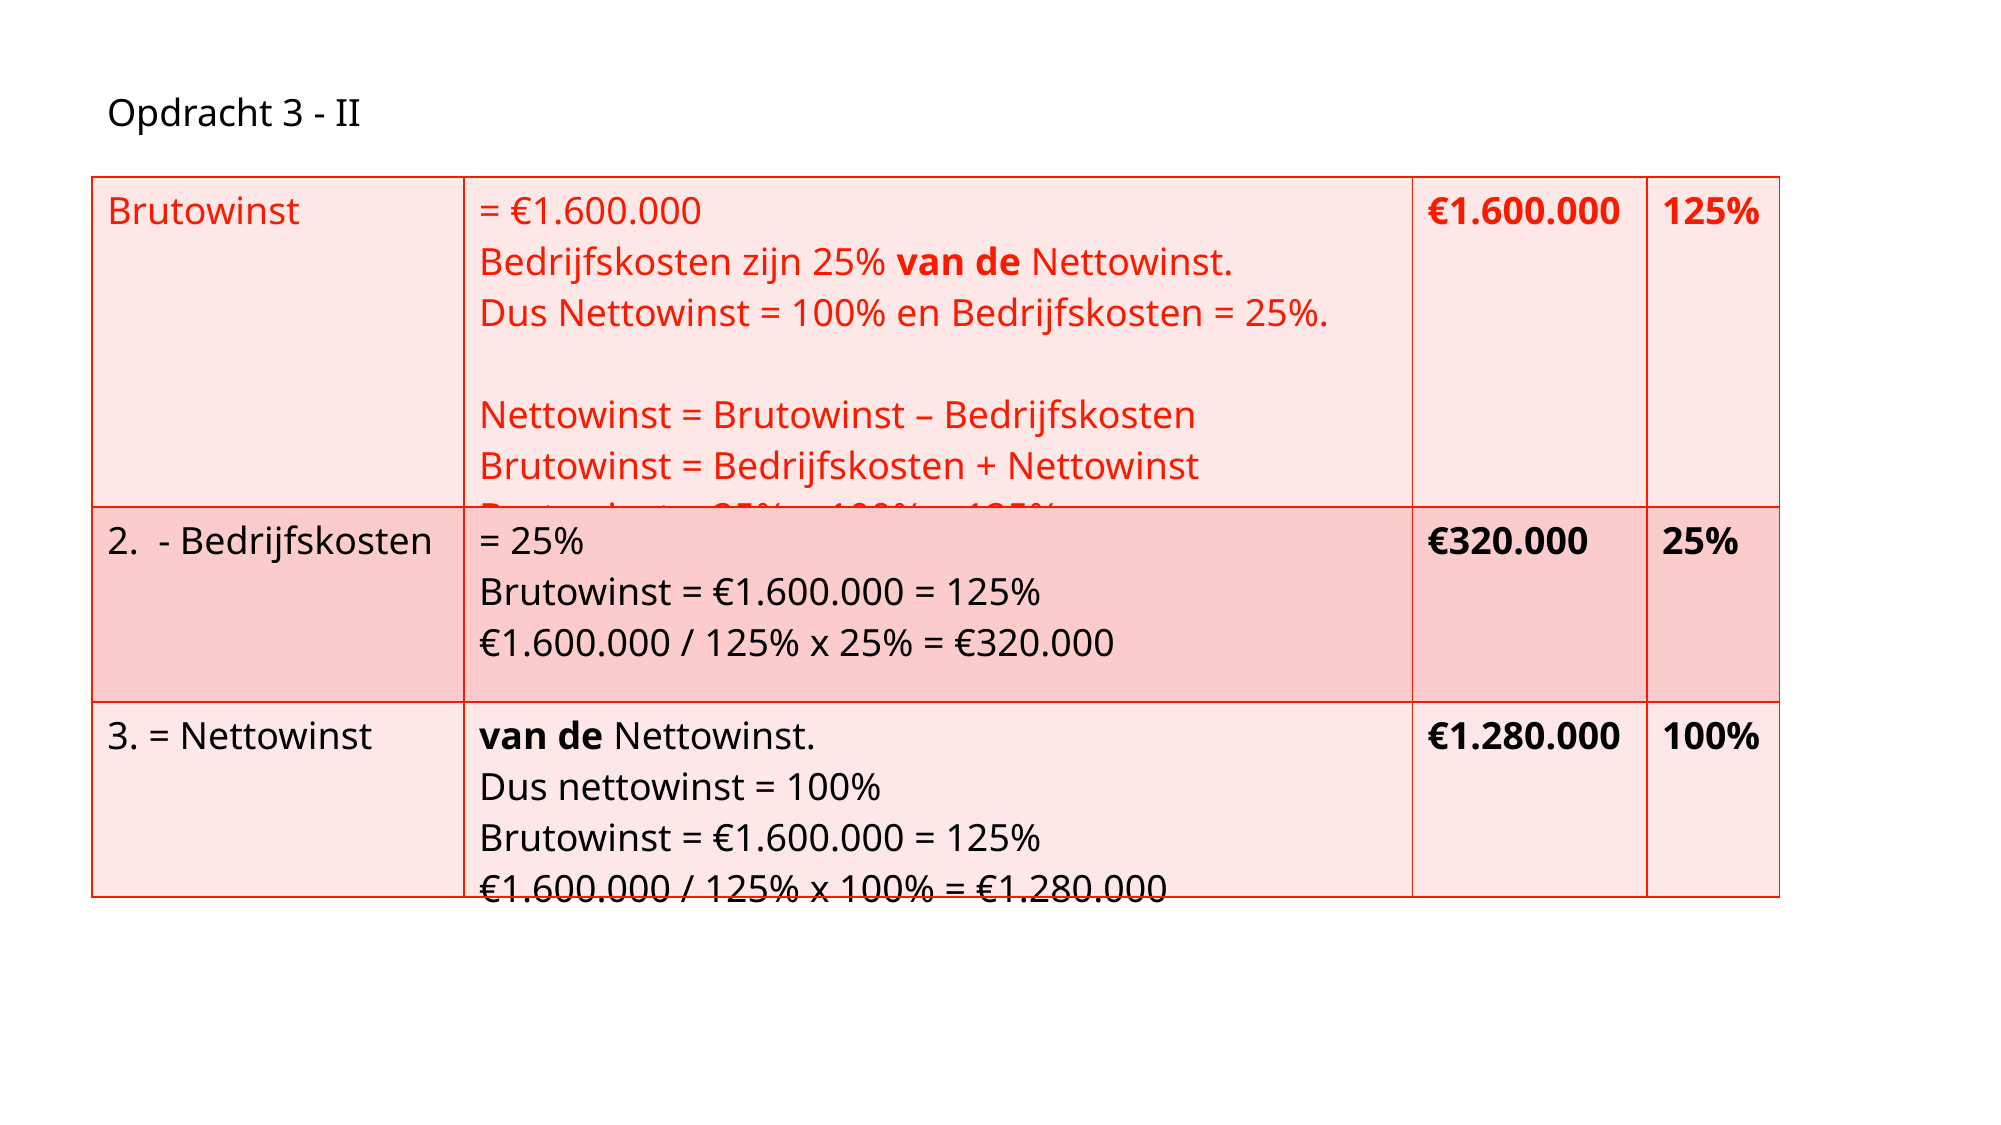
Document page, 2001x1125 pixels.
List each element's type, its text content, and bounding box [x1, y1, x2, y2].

table_header Brutowinst [93, 178, 463, 506]
table_cell 3. = Nettowinst [93, 703, 463, 896]
table_cell 100% [1648, 703, 1779, 896]
table_header €1.600.000 [1413, 178, 1646, 506]
table_cell van de Nettowinst. Dus nettowinst = 100% Brutowinst = €1.600.000 = 125% €1.600.000 / 125% x 100% = €1.280.000 [465, 703, 1412, 896]
table_cell = 25% Brutowinst = €1.600.000 = 125% €1.600.000 / 125% x 25% = €320.000 [465, 508, 1412, 701]
table_header = €1.600.000 Bedrijfskosten zijn 25% van de Nettowinst. Dus Nettowinst = 100% en Bedrijfskosten = 25%. Nettowinst = Brutowinst – Bedrijfskosten Brutowinst = Bedrijfskosten + Nettowinst Brutowinst = 25% + 100% = 125% [465, 178, 1412, 506]
table_cell €320.000 [1413, 508, 1646, 701]
text_box Opdracht 3 - II [92, 81, 645, 142]
table_cell 25% [1648, 508, 1779, 701]
table_cell €1.280.000 [1413, 703, 1646, 896]
table_cell 2. - Bedrijfskosten [93, 508, 463, 701]
table_header 125% [1648, 178, 1779, 506]
